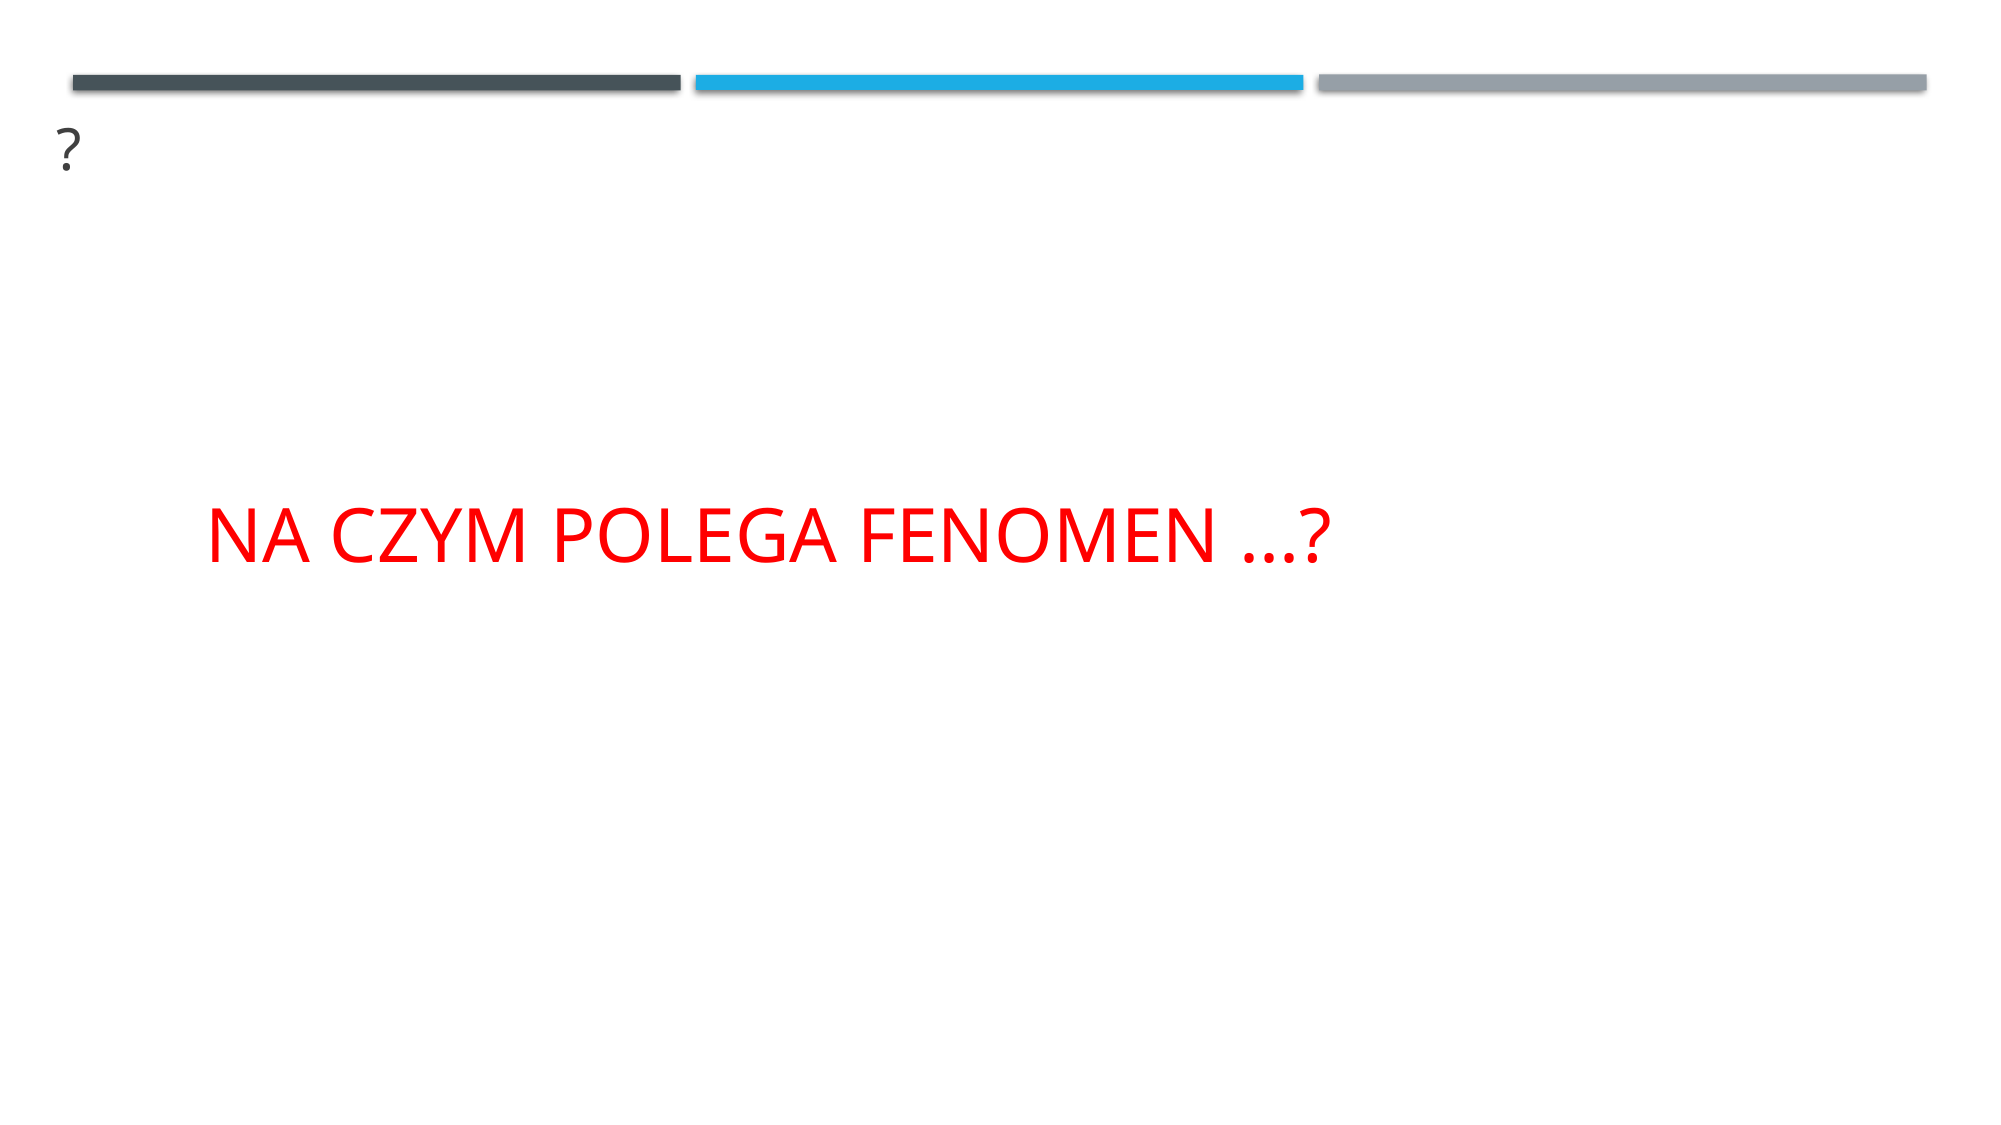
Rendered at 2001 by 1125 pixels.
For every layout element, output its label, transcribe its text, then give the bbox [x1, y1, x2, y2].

text_box Na czym polega fenomen ...? [190, 479, 2000, 586]
title ? [41, 84, 1852, 190]
